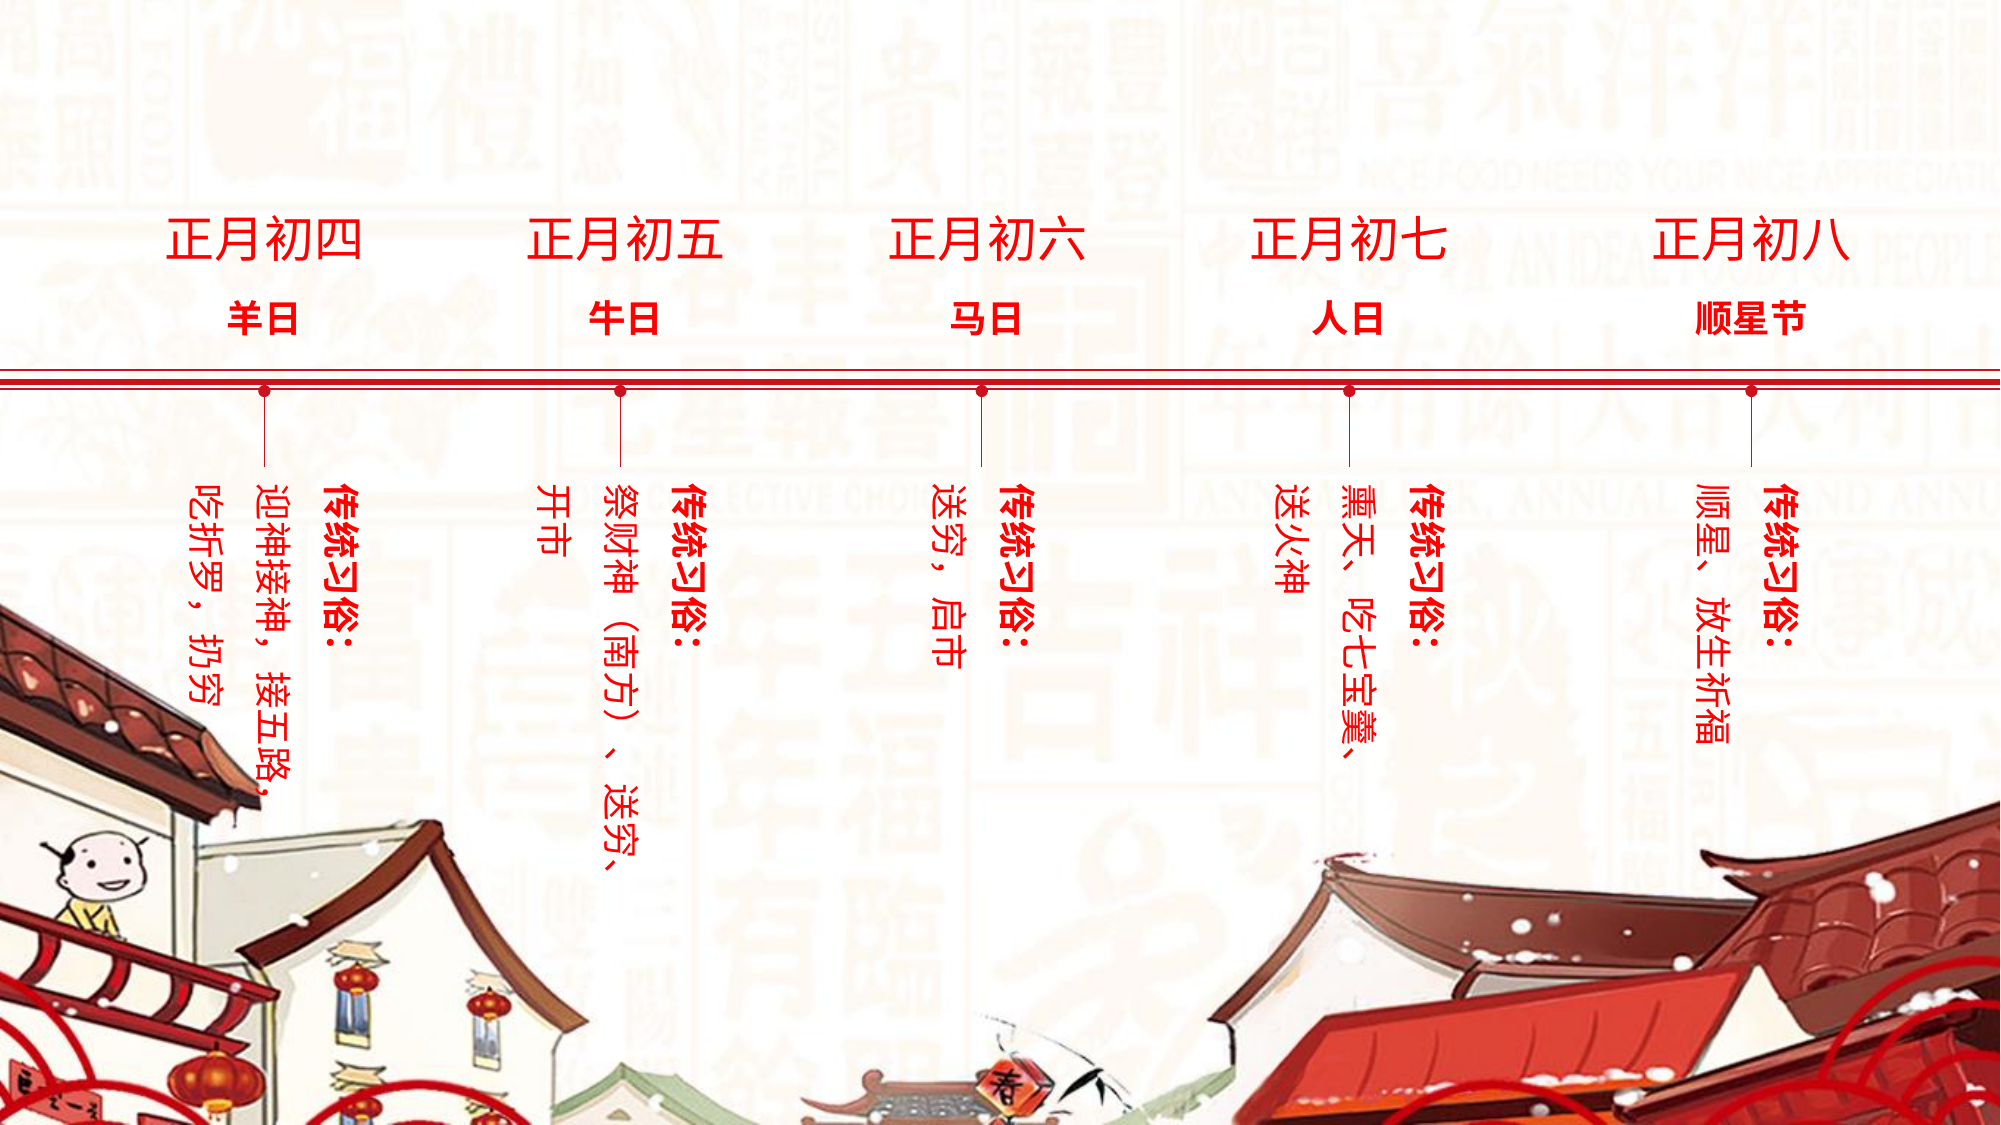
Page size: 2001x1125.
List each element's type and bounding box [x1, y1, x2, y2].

text_box [1635, 200, 1868, 886]
text_box [1233, 200, 1481, 886]
picture [1481, 371, 1635, 379]
picture [395, 371, 507, 379]
text_box [148, 200, 395, 886]
picture [1104, 371, 1233, 379]
text_box [507, 200, 743, 886]
text_box [871, 200, 1104, 886]
picture [0, 371, 148, 379]
picture [0, 0, 2001, 1125]
picture [743, 371, 871, 379]
